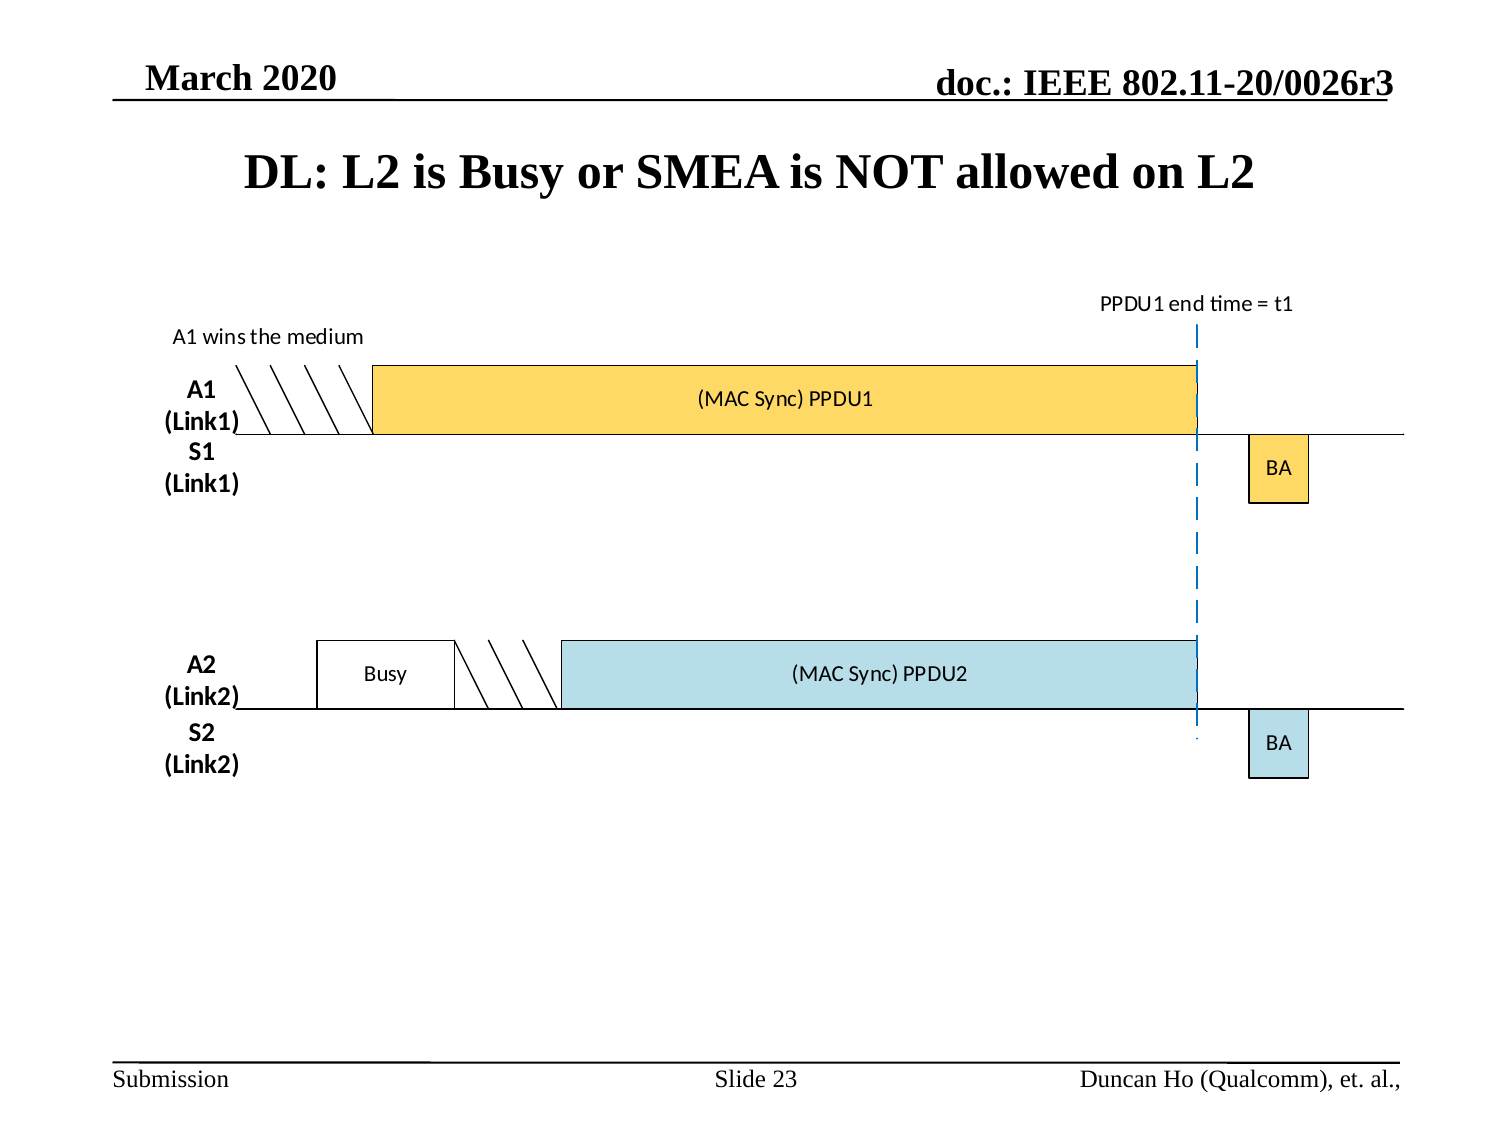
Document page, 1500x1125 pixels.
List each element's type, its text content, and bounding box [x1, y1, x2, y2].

slide_number Slide 23 [712, 1061, 800, 1123]
footer Duncan Ho (Qualcomm), et. al., [878, 1061, 1402, 1093]
title DL: L2 is Busy or SMEA is NOT allowed on L2 [112, 112, 1388, 226]
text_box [95, 238, 1440, 912]
